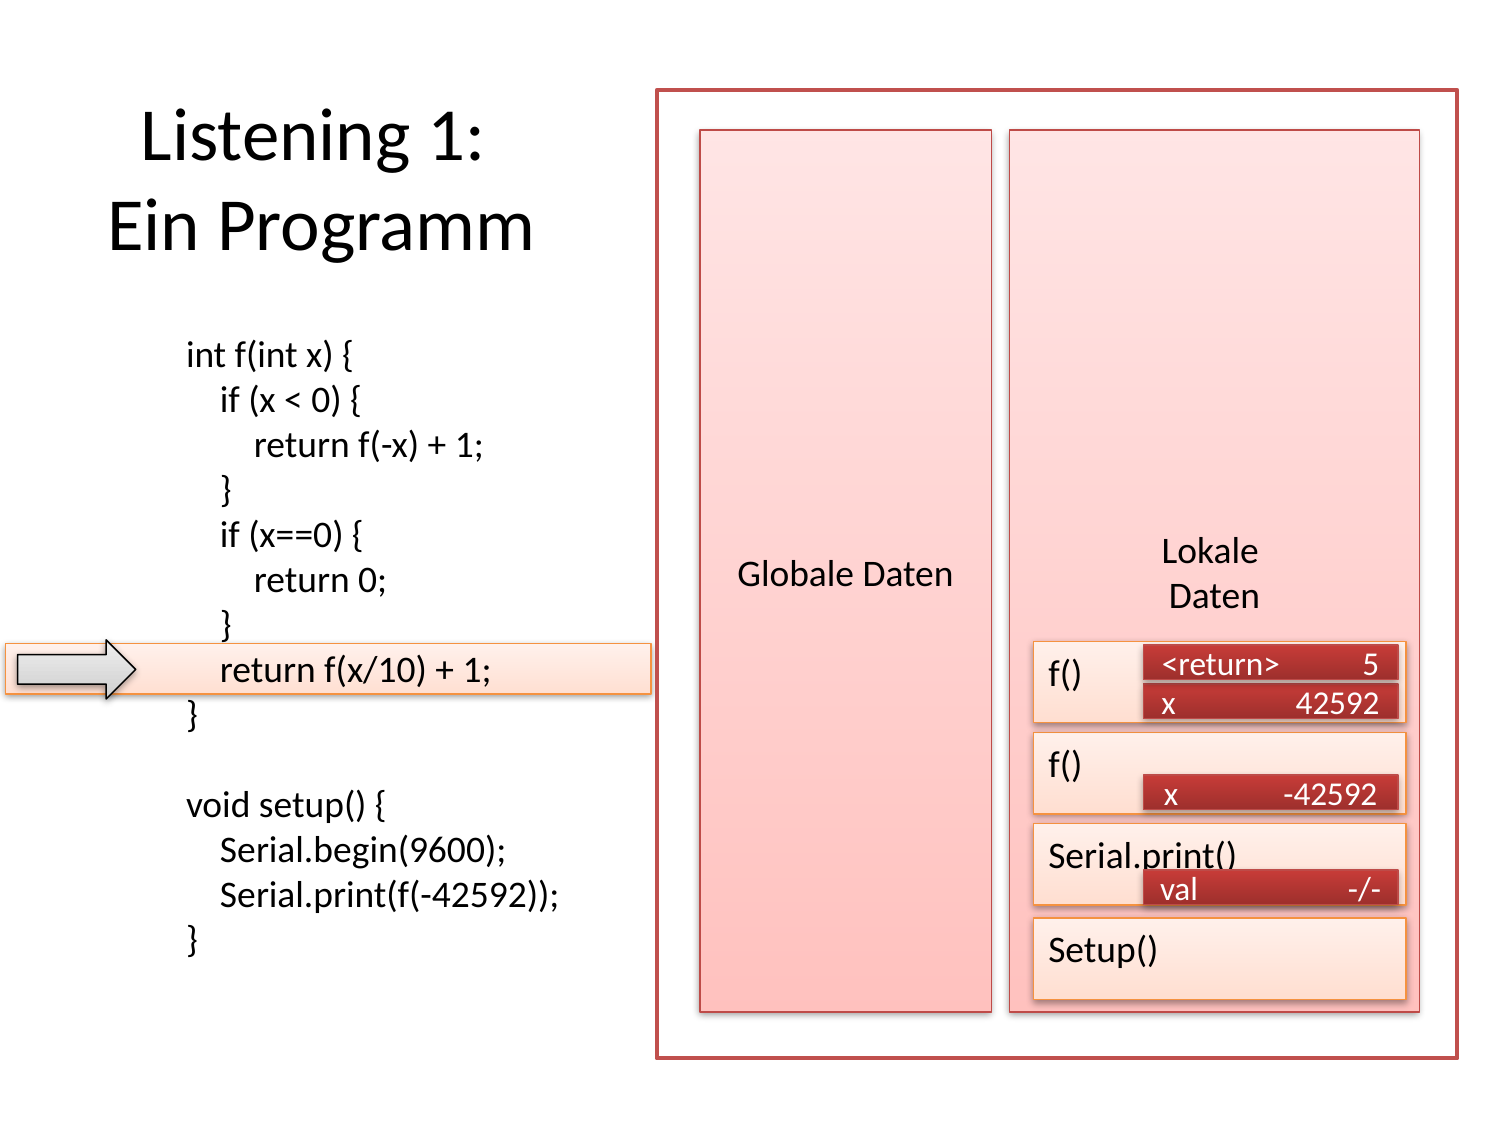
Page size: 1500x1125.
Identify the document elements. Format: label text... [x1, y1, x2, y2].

text_box int f(int x) { if (x < 0) { return f(-x) + 1; } if (x==0) { return 0; } return f(x/10) + 1; } void setup() { Serial.begin(9600); Serial.print(f(-42592)); } [171, 322, 650, 638]
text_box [5, 639, 650, 700]
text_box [1033, 641, 1407, 723]
text_box int f(int x) { if (x < 0) { return f(-x) + 1; } if (x==0) { return 0; } return f(x/10) + 1; } void setup() { Serial.begin(9600); Serial.print(f(-42592)); } [171, 707, 650, 968]
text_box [656, 89, 1458, 1059]
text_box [1033, 732, 1407, 815]
text_box Listening 1: Ein Programm [0, 78, 644, 273]
